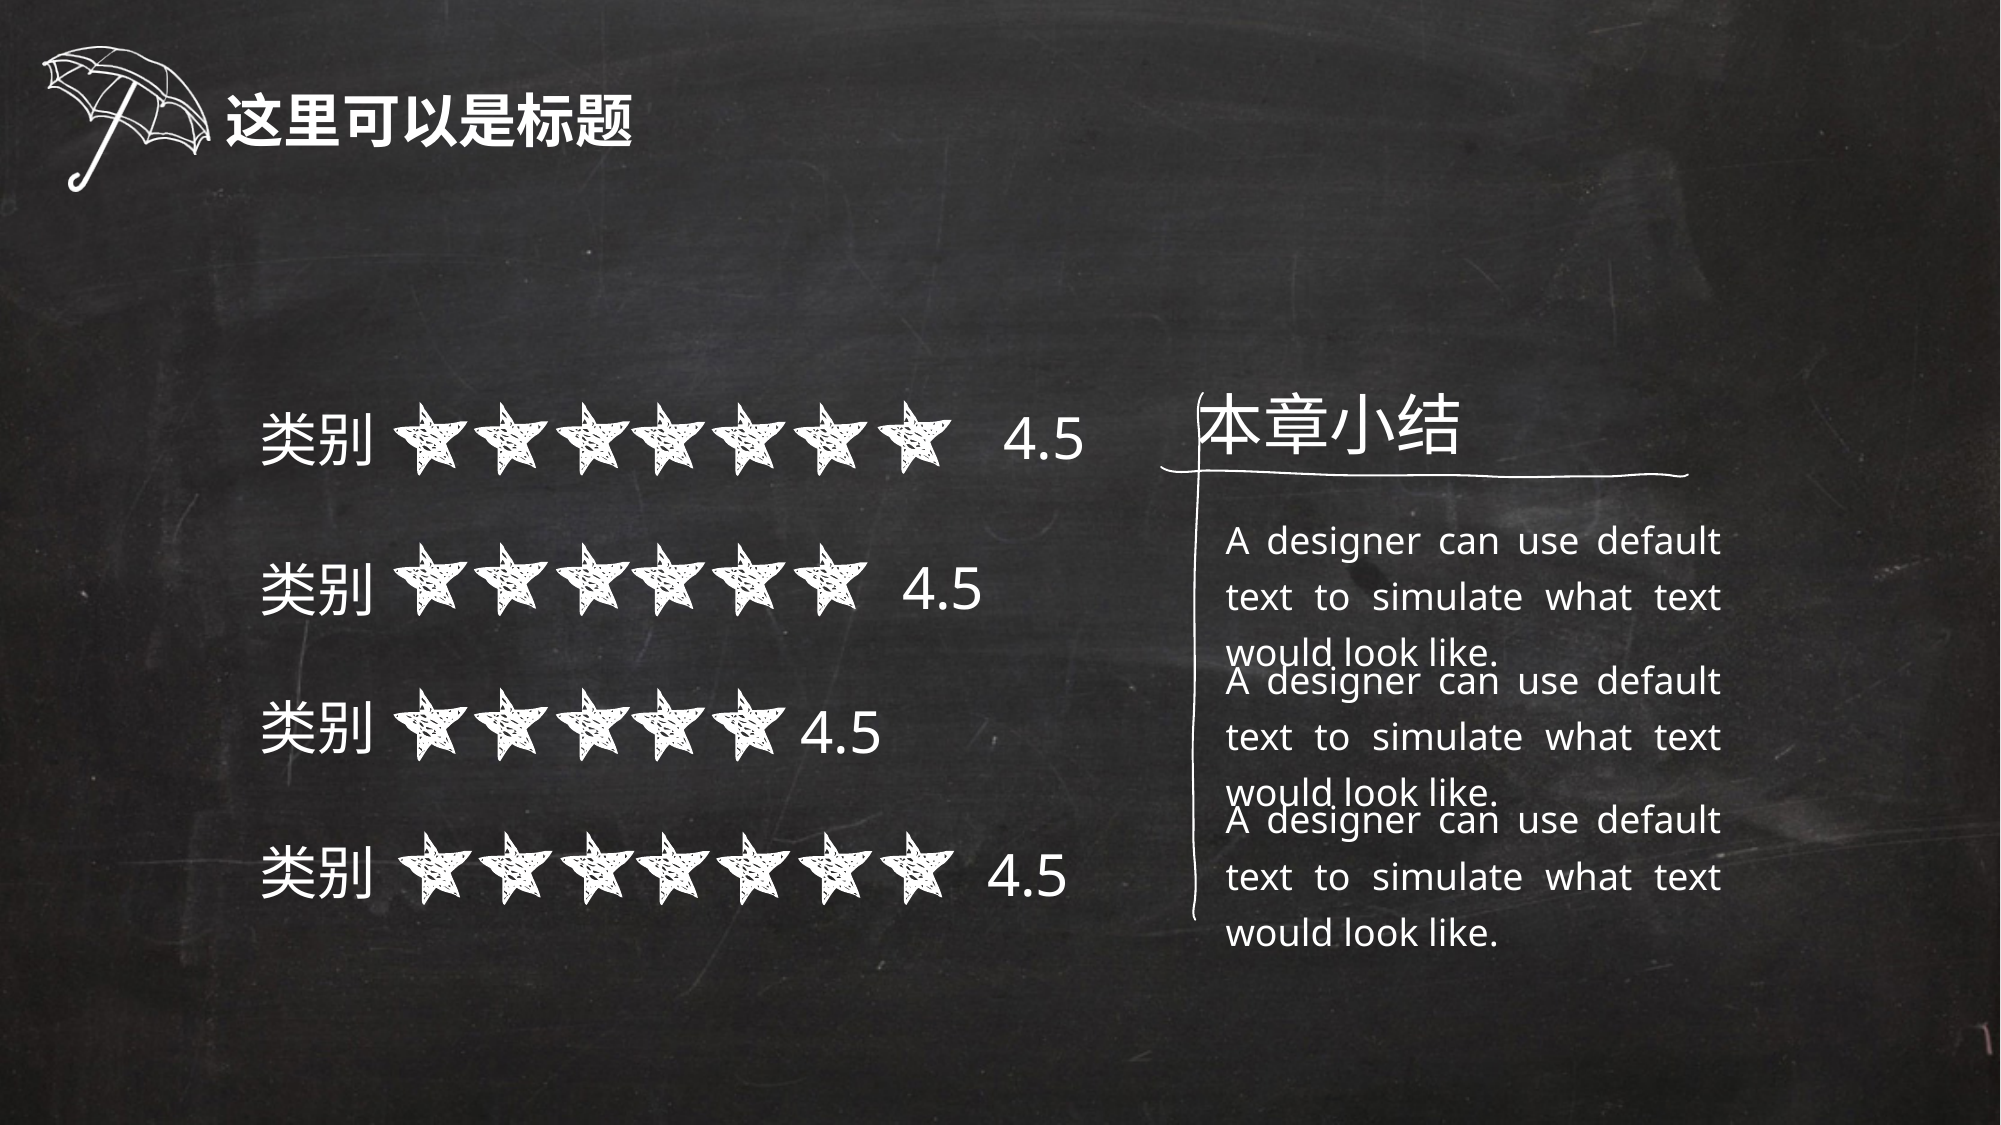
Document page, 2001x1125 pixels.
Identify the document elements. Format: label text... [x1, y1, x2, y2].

text_box [560, 831, 635, 905]
text_box [393, 687, 468, 762]
text_box 4.5 [988, 394, 1142, 479]
text_box [635, 831, 710, 906]
text_box [711, 687, 786, 762]
text_box [631, 542, 706, 617]
text_box [473, 687, 549, 762]
text_box [1200, 469, 1689, 479]
text_box A designer can use default text to simulate what text would look like. [1210, 498, 1737, 637]
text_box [42, 46, 669, 192]
text_box [716, 831, 791, 906]
text_box [877, 400, 952, 474]
text_box 类别 [244, 828, 398, 914]
text_box [631, 402, 706, 476]
picture [0, 0, 2001, 1125]
text_box [631, 687, 706, 762]
text_box [555, 401, 631, 476]
text_box 类别 [244, 545, 398, 631]
text_box 4.5 [972, 830, 1125, 916]
text_box [793, 402, 868, 476]
text_box [555, 687, 631, 762]
text_box [1160, 466, 1197, 474]
text_box 4.5 [887, 544, 1040, 629]
text_box 类别 [244, 684, 398, 769]
text_box [711, 542, 786, 617]
text_box [880, 831, 955, 905]
text_box [555, 542, 631, 617]
text_box A designer can use default text to simulate what text would look like. [1210, 637, 1737, 777]
text_box [473, 542, 549, 617]
text_box [1191, 392, 1204, 921]
text_box 4.5 [785, 687, 939, 773]
text_box [793, 542, 868, 617]
text_box [473, 401, 549, 476]
text_box [393, 542, 468, 617]
text_box 本章小结 [1181, 375, 1479, 470]
text_box [711, 402, 786, 476]
text_box [478, 831, 553, 905]
text_box [798, 831, 873, 906]
text_box [397, 831, 473, 905]
text_box 类别 [244, 395, 398, 481]
text_box A designer can use default text to simulate what text would look like. [1210, 777, 1737, 962]
text_box [393, 401, 468, 476]
